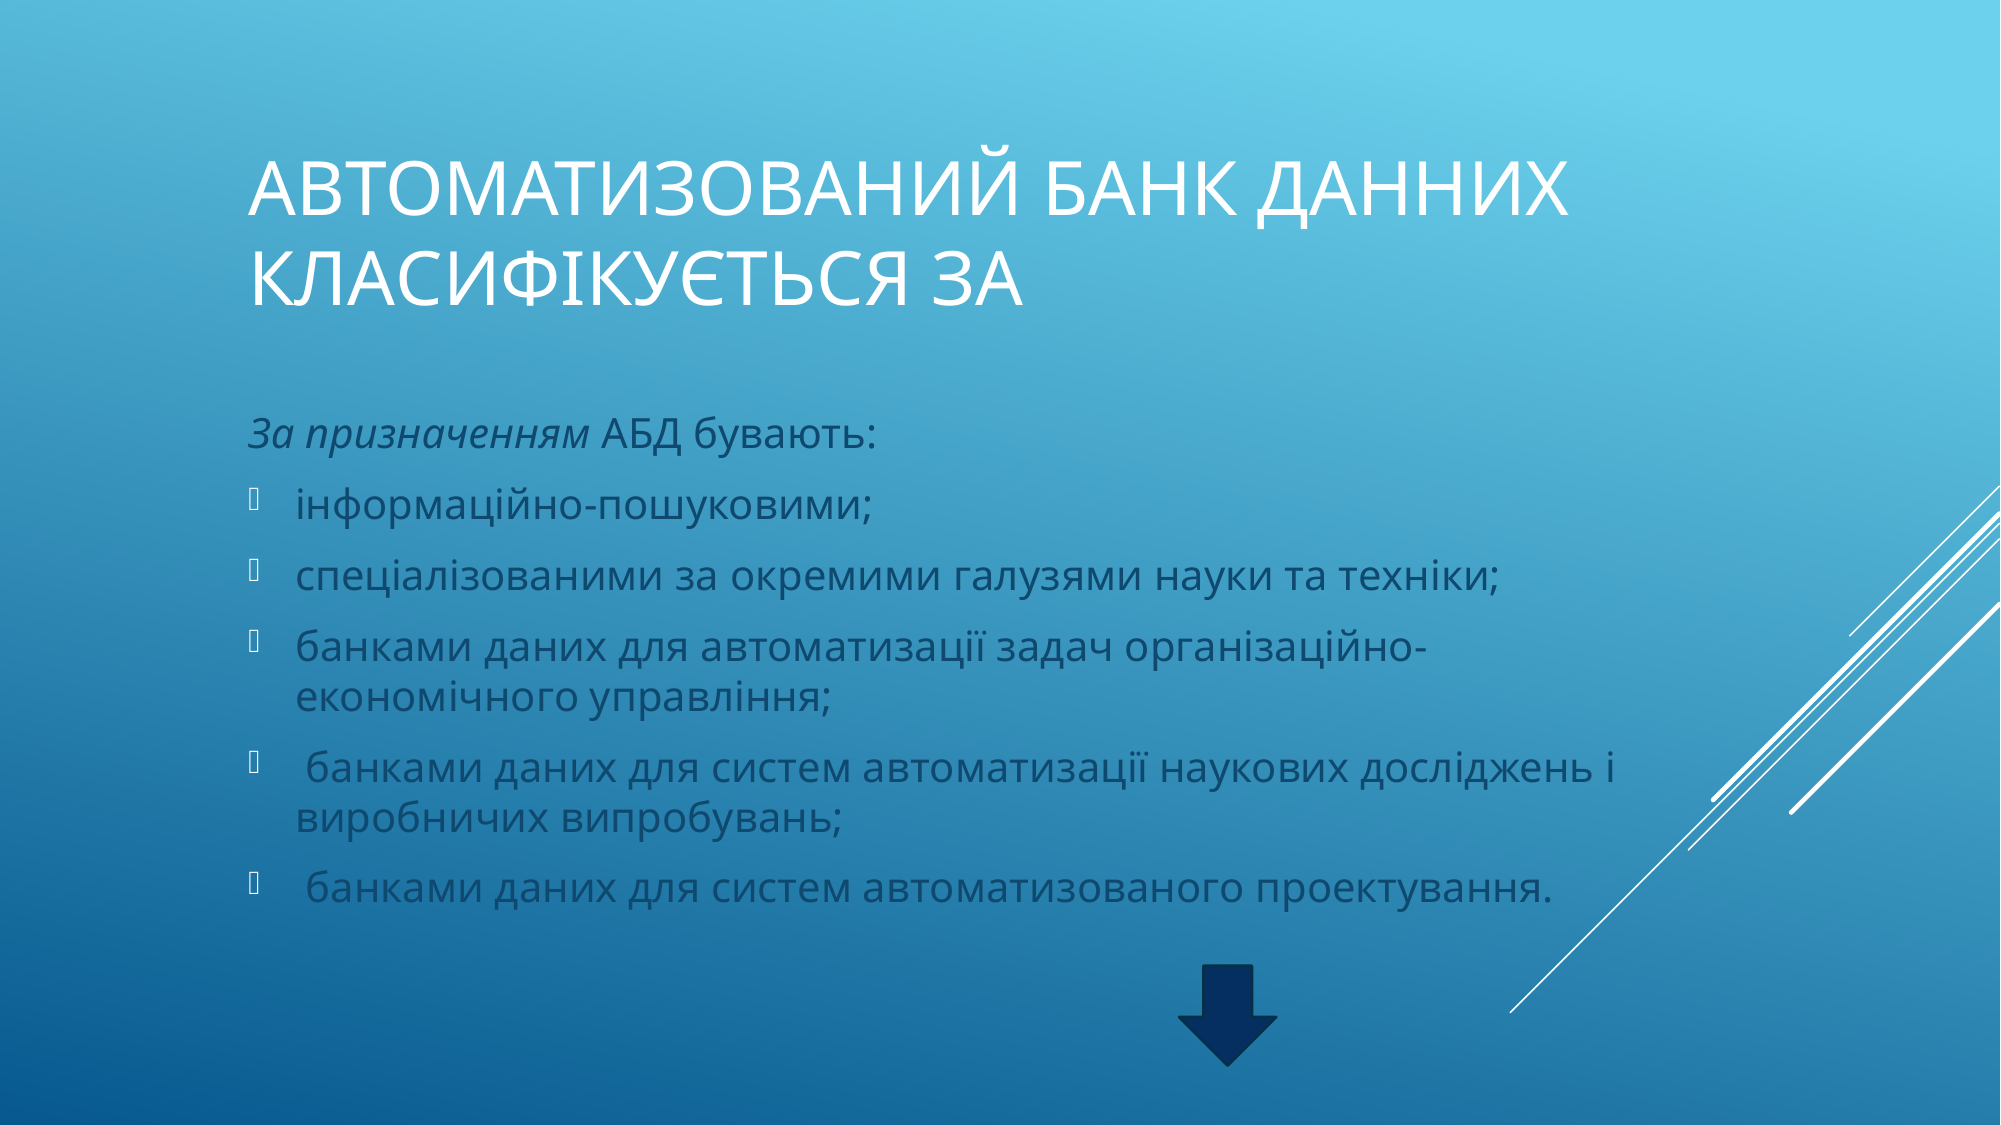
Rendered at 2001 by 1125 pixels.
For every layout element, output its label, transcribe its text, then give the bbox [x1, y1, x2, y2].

list За призначенням АБД бувають: інформаційно-пошуковими; спеціалізованими за окремими галузями науки та техніки; банками даних для автоматизації задач організаційно-економічного управління; банками даних для систем автоматизації наукових досліджень і виробничих випробувань; банками даних для систем автоматизованого проектування. [233, 433, 1634, 1027]
text_box [1177, 964, 1278, 1067]
title Автоматизований банк данних класифікується за [233, 107, 1634, 355]
